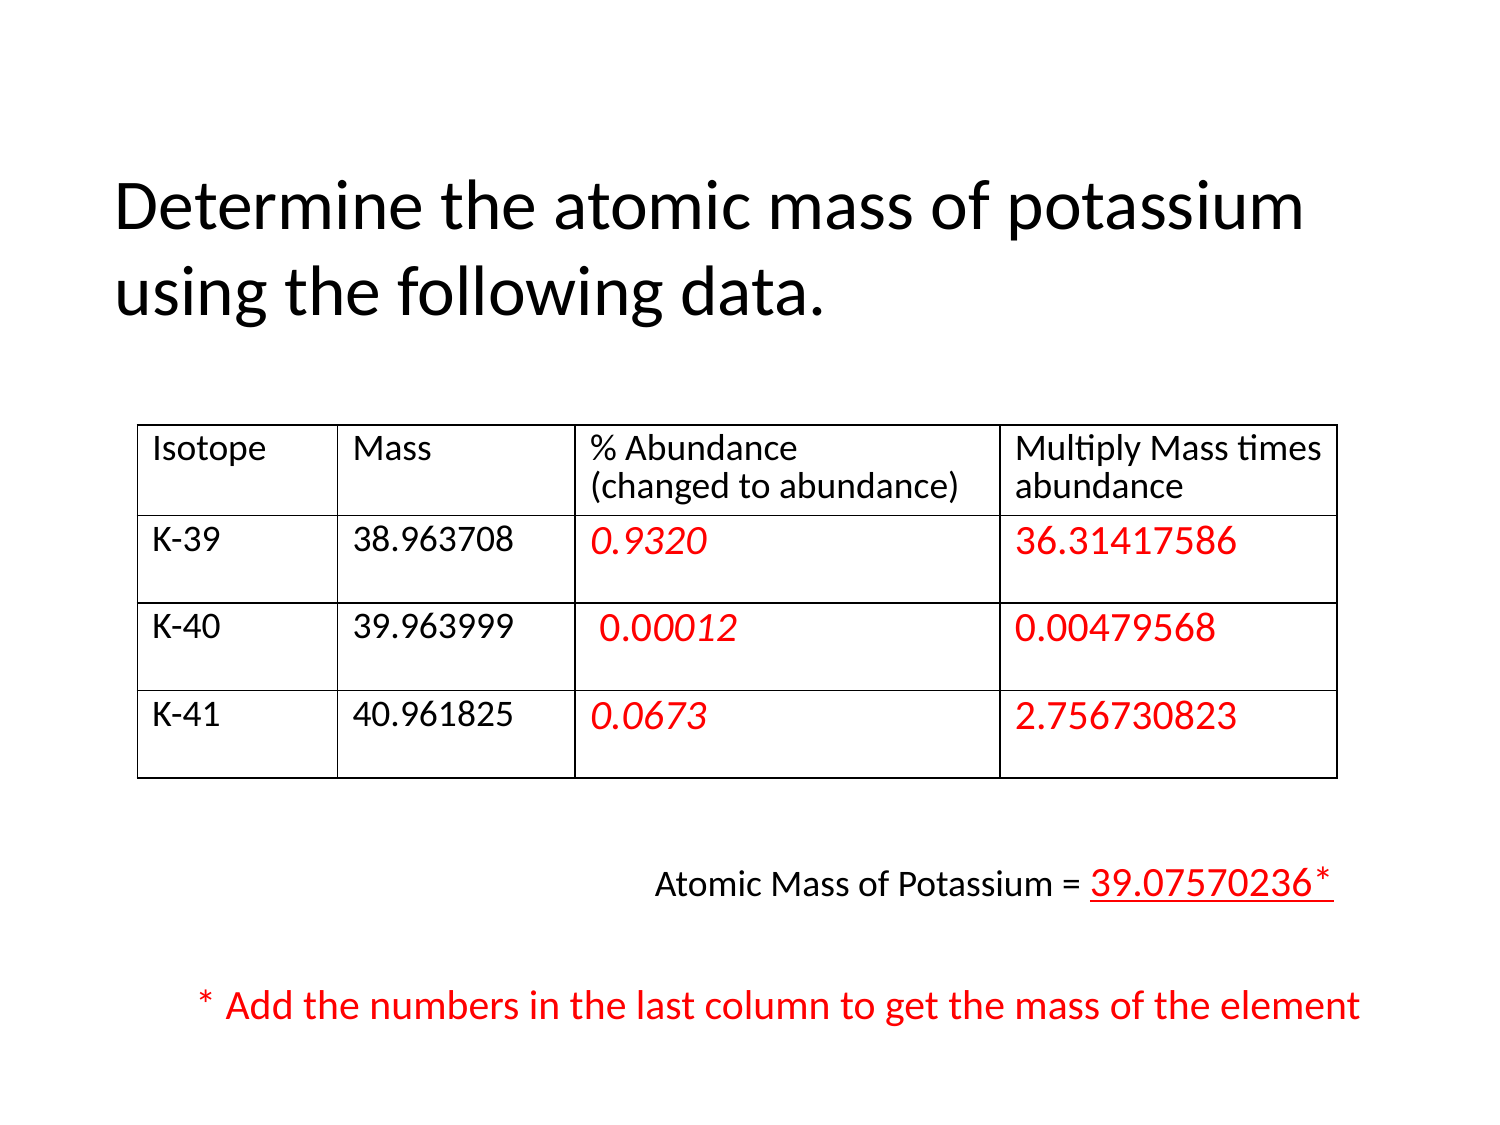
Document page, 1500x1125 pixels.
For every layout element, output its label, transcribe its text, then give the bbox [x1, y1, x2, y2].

table_cell 0.0673 [576, 691, 999, 777]
table_cell 36.31417586 [1001, 516, 1336, 602]
table_cell 39.963999 [338, 604, 574, 690]
table_cell K-41 [138, 691, 337, 777]
table_header Mass [338, 426, 574, 515]
table_cell K-40 [138, 604, 337, 690]
text_box * Add the numbers in the last column to get the mass of the element [180, 970, 1386, 1036]
table_cell 0.00012 [576, 604, 999, 690]
title Determine the atomic mass of potassium using the following data. [99, 149, 1450, 338]
table_cell 0.9320 [576, 516, 999, 602]
table_cell 2.756730823 [1001, 691, 1336, 777]
table_header % Abundance (changed to abundance) [576, 426, 999, 515]
table_cell 0.00479568 [1001, 604, 1336, 690]
table_cell 40.961825 [338, 691, 574, 777]
text_box Atomic Mass of Potassium = 39.07570236* [640, 847, 1349, 913]
table_cell 38.963708 [338, 516, 574, 602]
table_header Multiply Mass times abundance [1001, 426, 1336, 515]
table_cell K-39 [138, 516, 337, 602]
table_header Isotope [138, 426, 337, 515]
